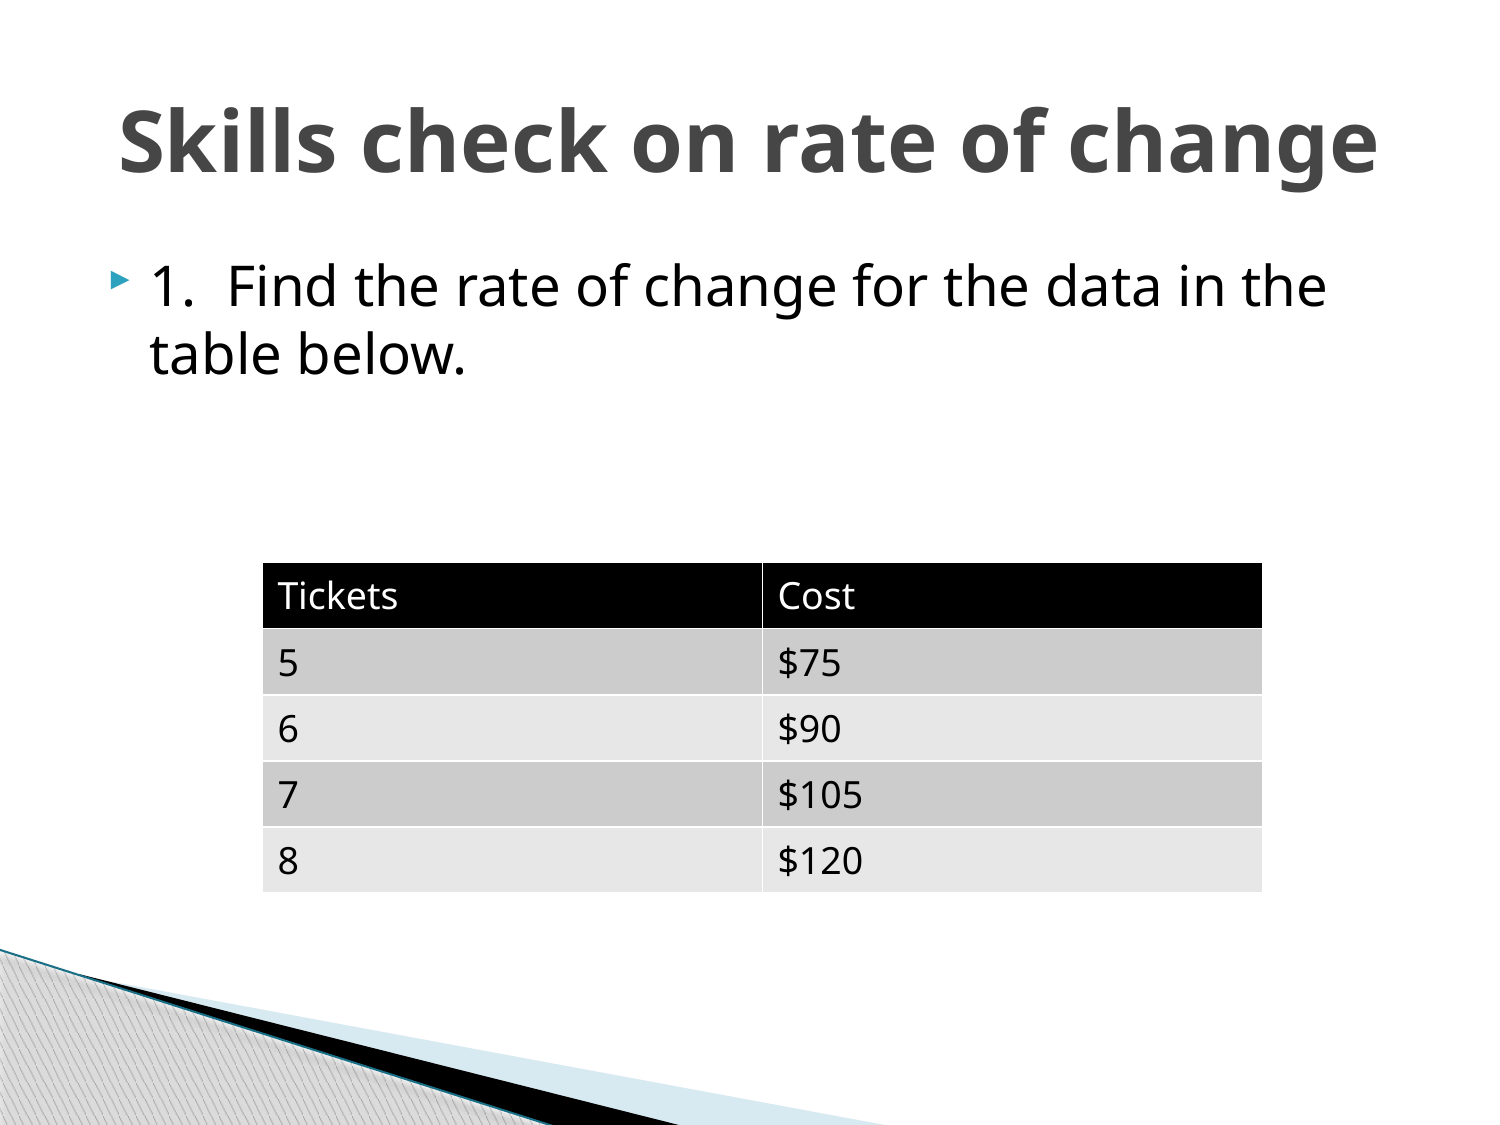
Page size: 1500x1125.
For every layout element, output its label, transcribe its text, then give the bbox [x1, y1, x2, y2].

table_cell 6 [263, 696, 762, 760]
table_header Cost [763, 563, 1262, 628]
table_cell $120 [763, 828, 1262, 892]
list 1. Find the rate of change for the data in the table below. [75, 243, 1425, 986]
table_cell 5 [263, 629, 762, 694]
table_header Tickets [263, 563, 762, 628]
table_cell $105 [763, 762, 1262, 826]
table_cell 7 [263, 762, 762, 826]
title Skills check on rate of change [75, 45, 1425, 233]
table_cell $90 [763, 696, 1262, 760]
table_cell 8 [263, 828, 762, 892]
table_cell $75 [763, 629, 1262, 694]
